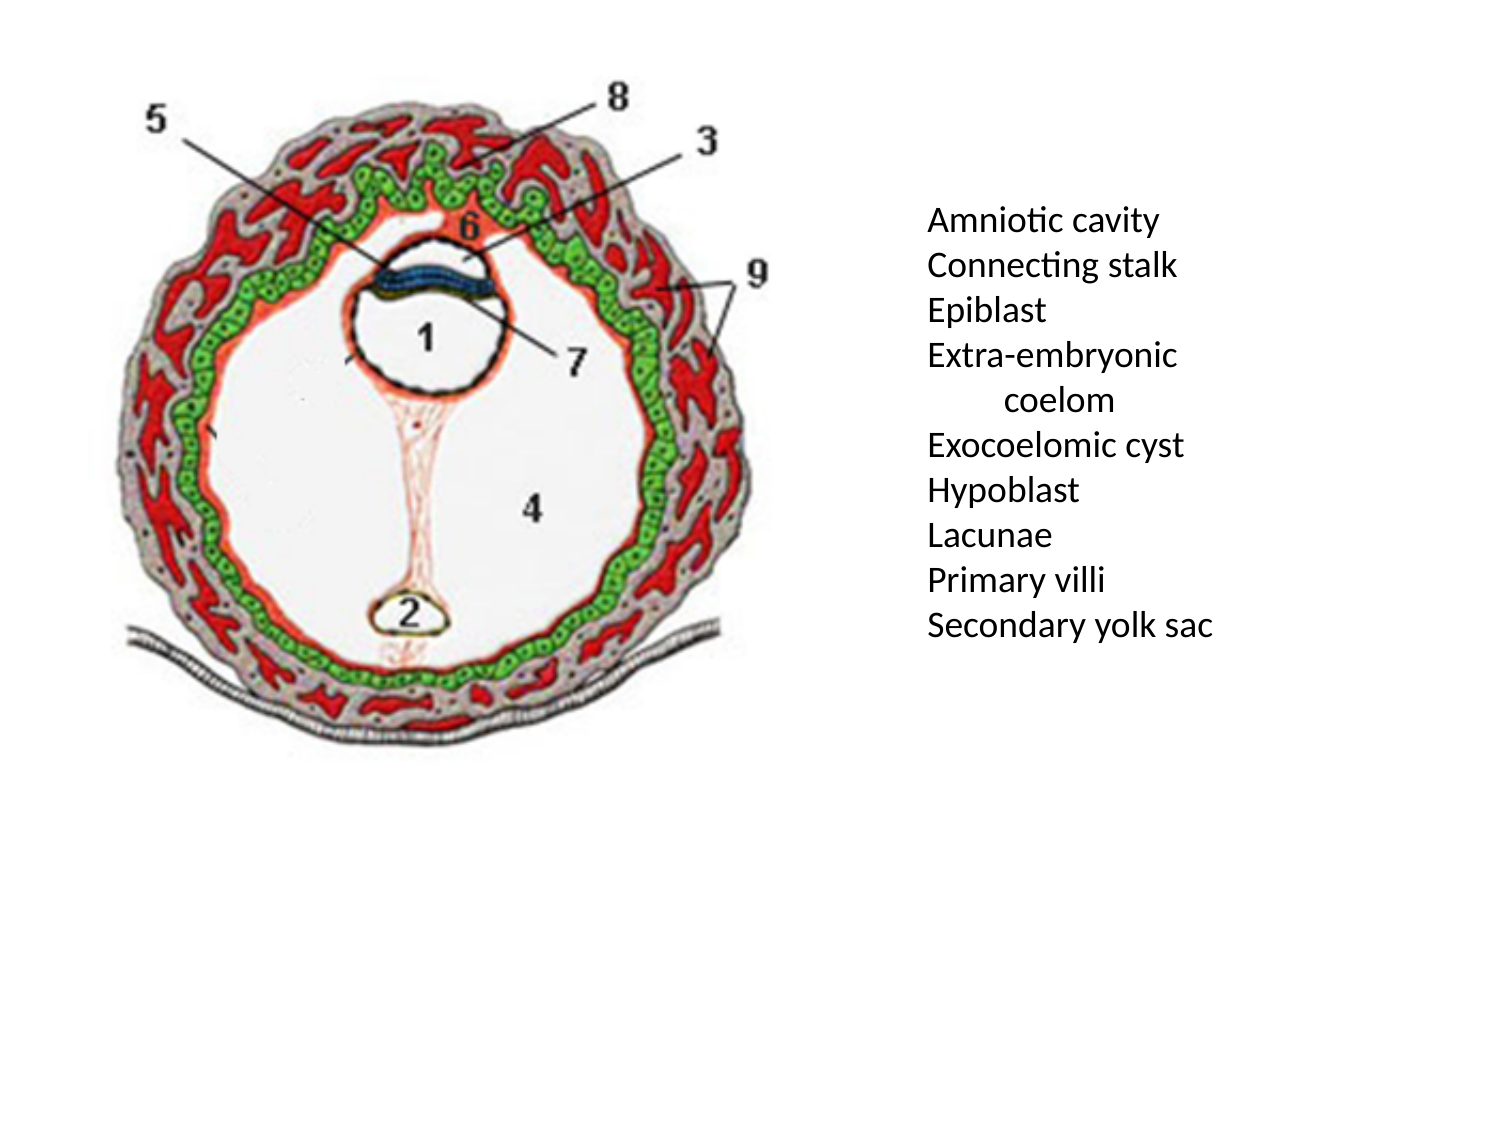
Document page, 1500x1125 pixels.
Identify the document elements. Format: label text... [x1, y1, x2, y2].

picture [87, 74, 805, 776]
text_box Amniotic cavity Connecting stalk Epiblast Extra-embryonic coelom Exocoelomic cyst Hypoblast Lacunae Primary villi Secondary yolk sac [912, 187, 1275, 743]
